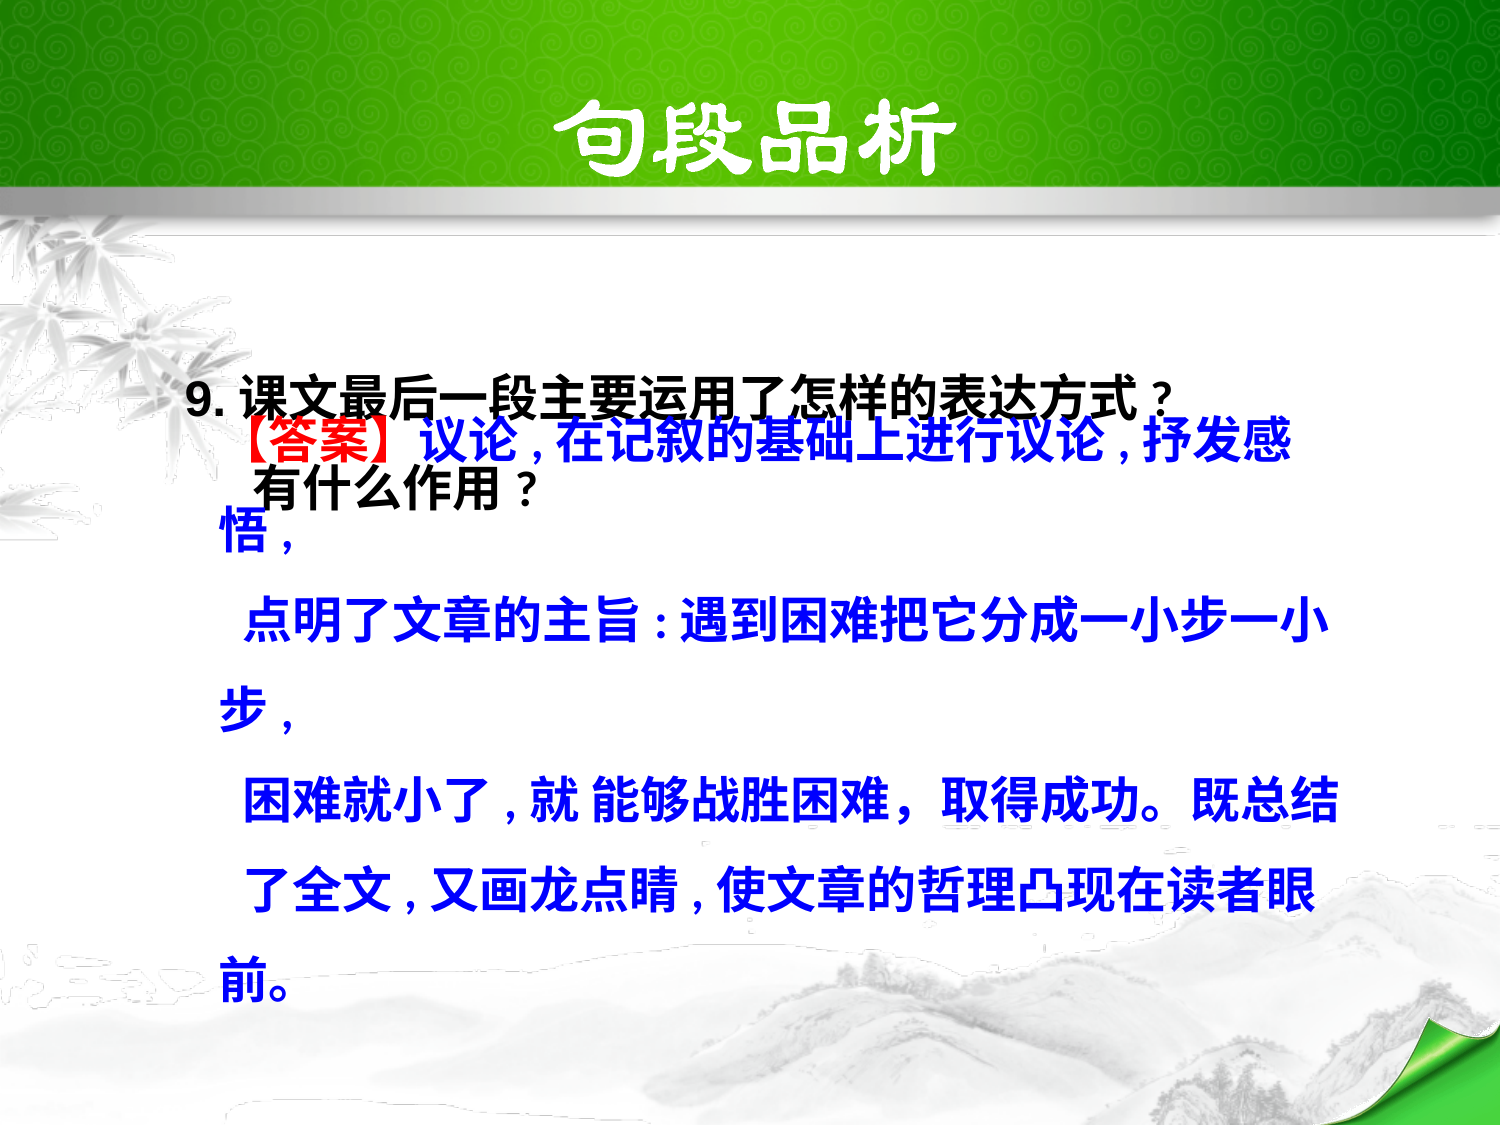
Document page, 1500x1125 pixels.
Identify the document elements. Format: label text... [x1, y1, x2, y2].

picture [0, 779, 1500, 1125]
text_box 【答案】议论,在记叙的基础上进行议论,抒发感悟, 点明了文章的主旨:遇到困难把它分成一小步一小步, 困难就小了,就 能够战胜困难，取得成功。既总结 了全文,又画龙点睛,使文章的哲理凸现在读者眼前。 [204, 579, 1371, 777]
picture [0, 0, 1500, 570]
